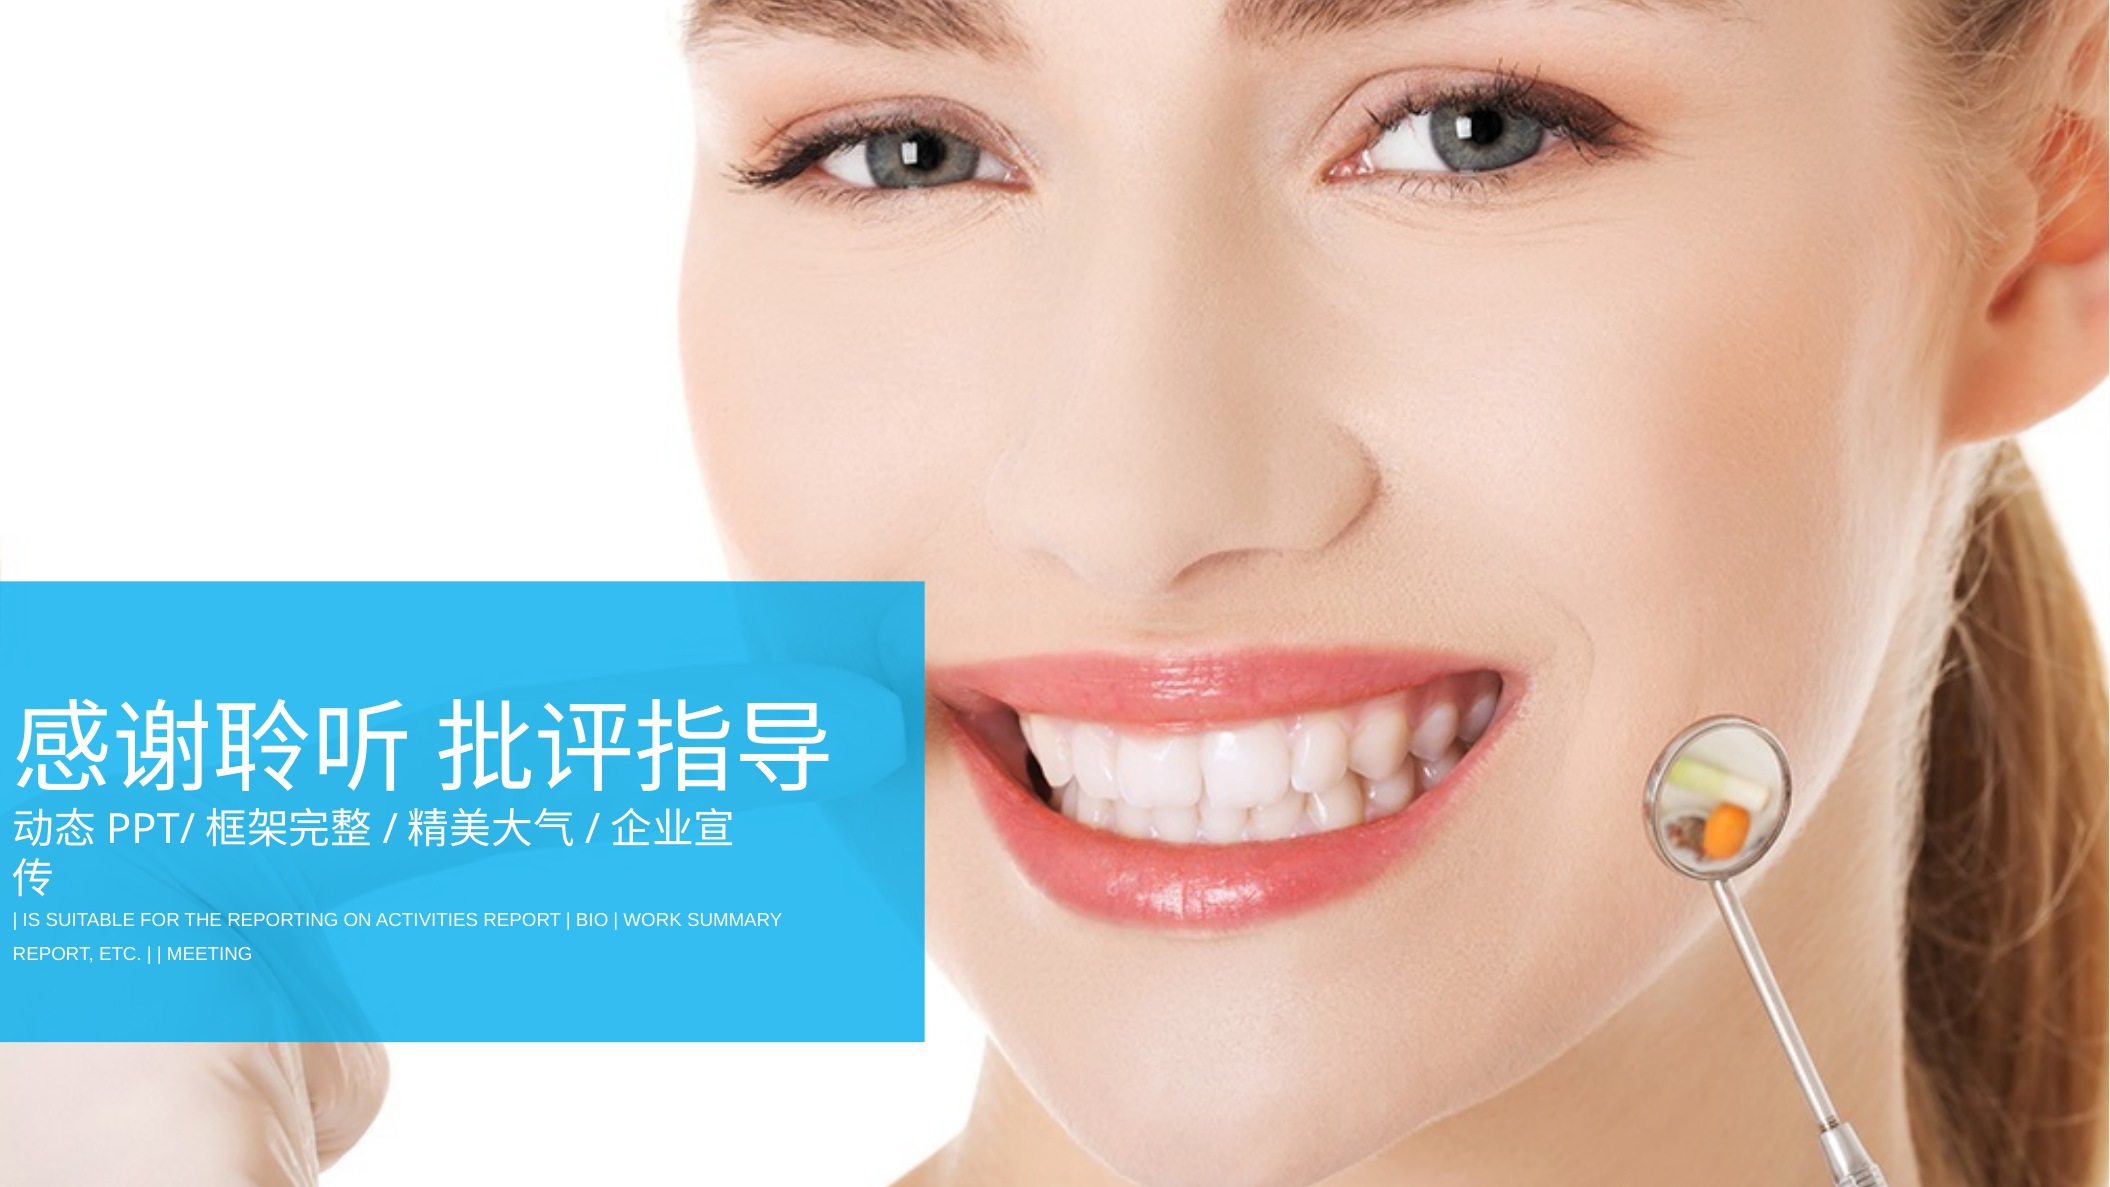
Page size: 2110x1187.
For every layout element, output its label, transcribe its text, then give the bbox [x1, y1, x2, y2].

text_box [0, 0, 2110, 1187]
text_box 感谢聆听 批评指导 [0, 675, 913, 811]
text_box | is suitable for the reporting on activities report | bio | work summary report, etc. | | meeting [0, 889, 854, 972]
text_box [0, 580, 926, 1043]
text_box 动态PPT/框架完整/精美大气/企业宣传 [0, 794, 771, 889]
